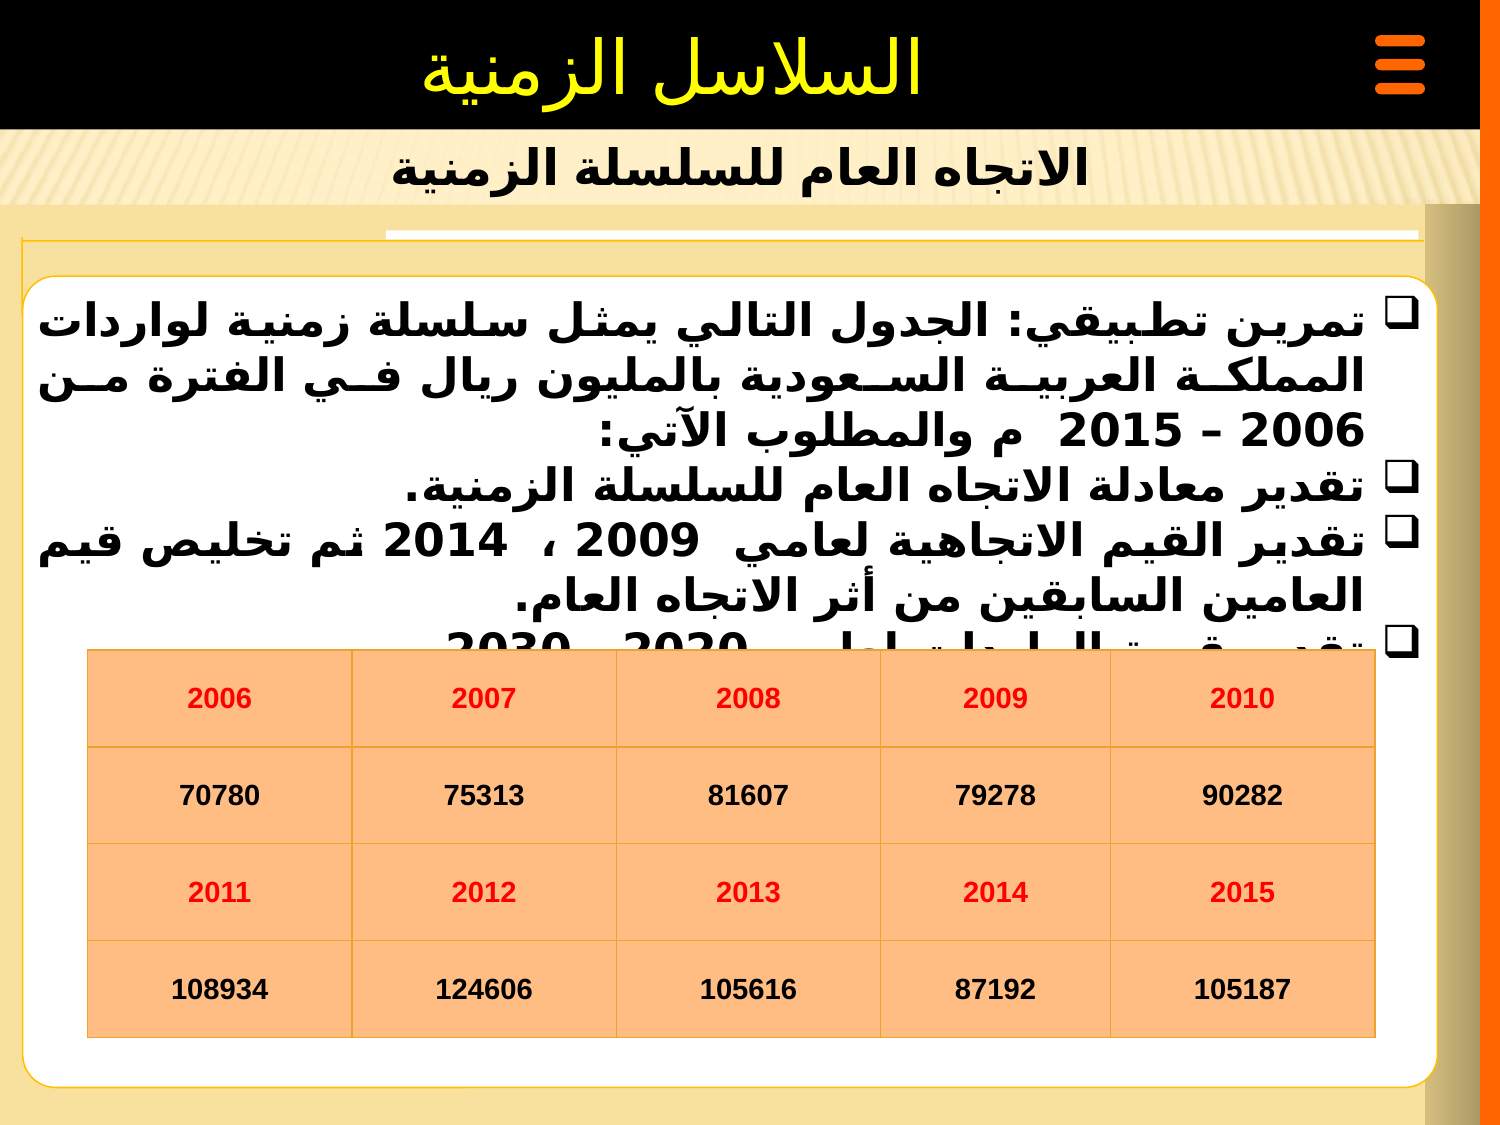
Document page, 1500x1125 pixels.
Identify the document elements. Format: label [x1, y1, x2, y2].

text_box [0, 0, 1500, 1125]
